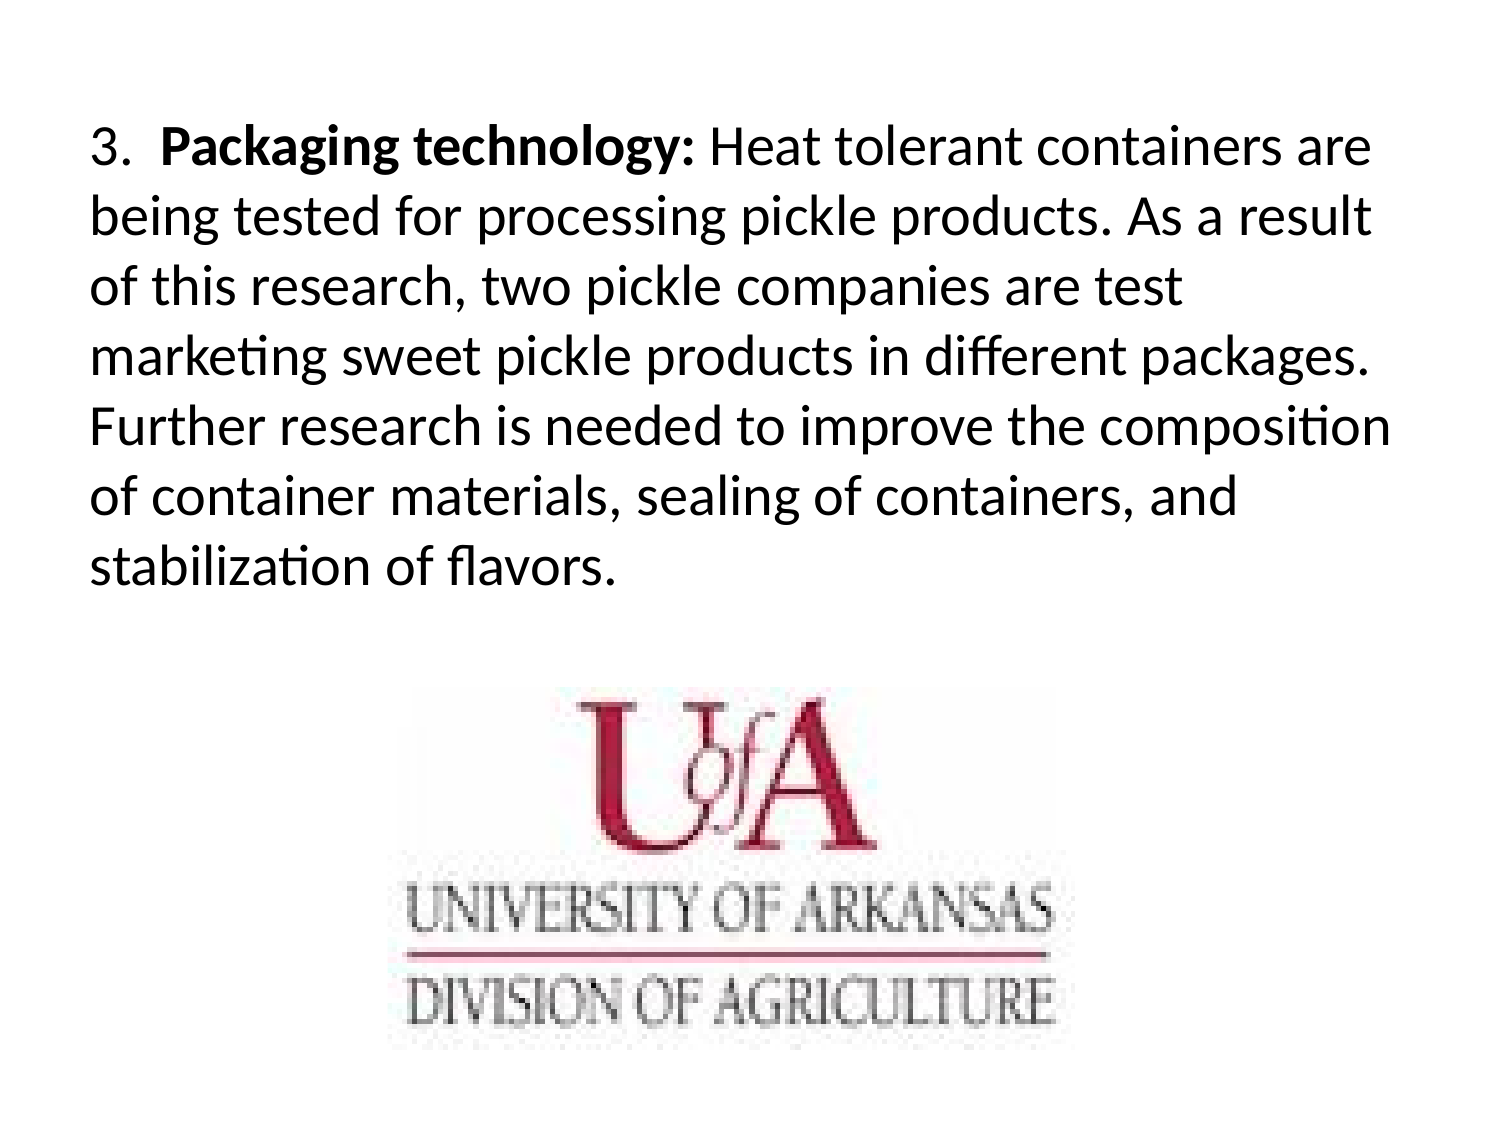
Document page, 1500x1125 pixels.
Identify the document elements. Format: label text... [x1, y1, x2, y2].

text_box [387, 687, 1076, 1051]
text_box 3. Packaging technology: Heat tolerant containers are being tested for processing pickle products. As a result of this research, two pickle companies are test marketing sweet pickle products in different packages. Further research is needed to improve the composition of container materials, sealing of containers, and stabilization of flavors. [74, 99, 1438, 605]
